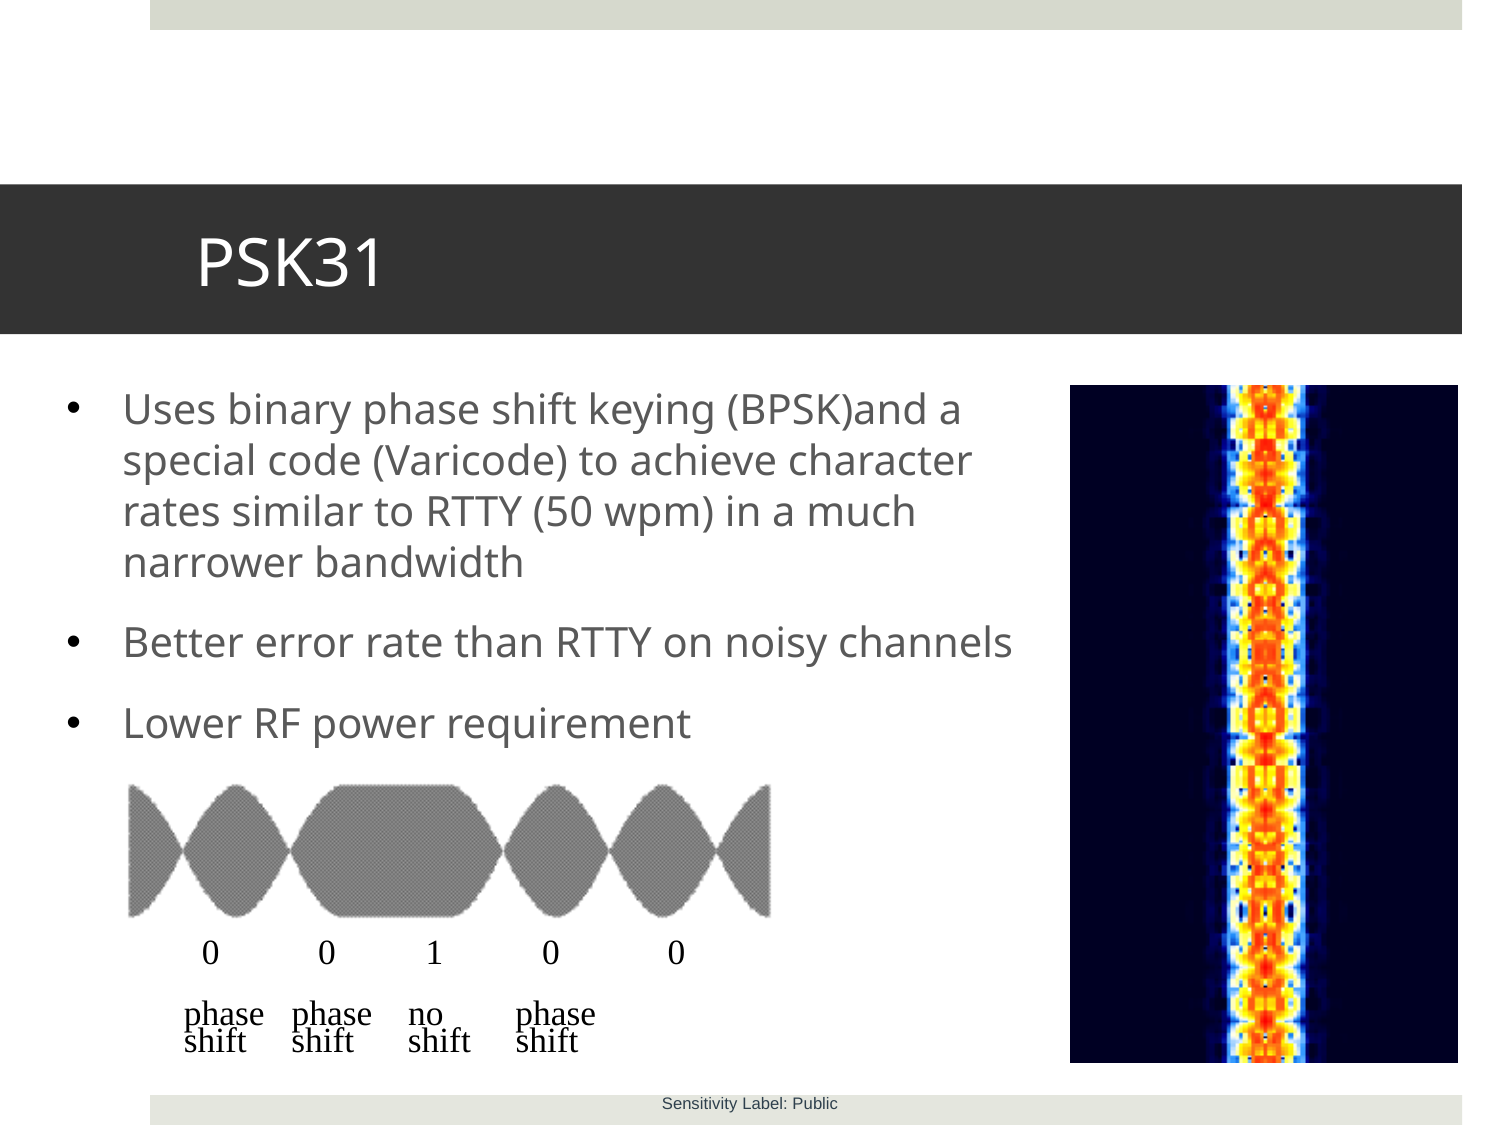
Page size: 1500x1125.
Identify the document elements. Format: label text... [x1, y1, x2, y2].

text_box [124, 779, 776, 1102]
picture [1070, 385, 1459, 1063]
title PSK31 [0, 184, 1462, 335]
list Uses binary phase shift keying (BPSK)and a special code (Varicode) to achieve character rates similar to RTTY (50 wpm) in a much narrower bandwidth Better error rate than RTTY on noisy channels Lower RF power requirement [51, 374, 1035, 765]
